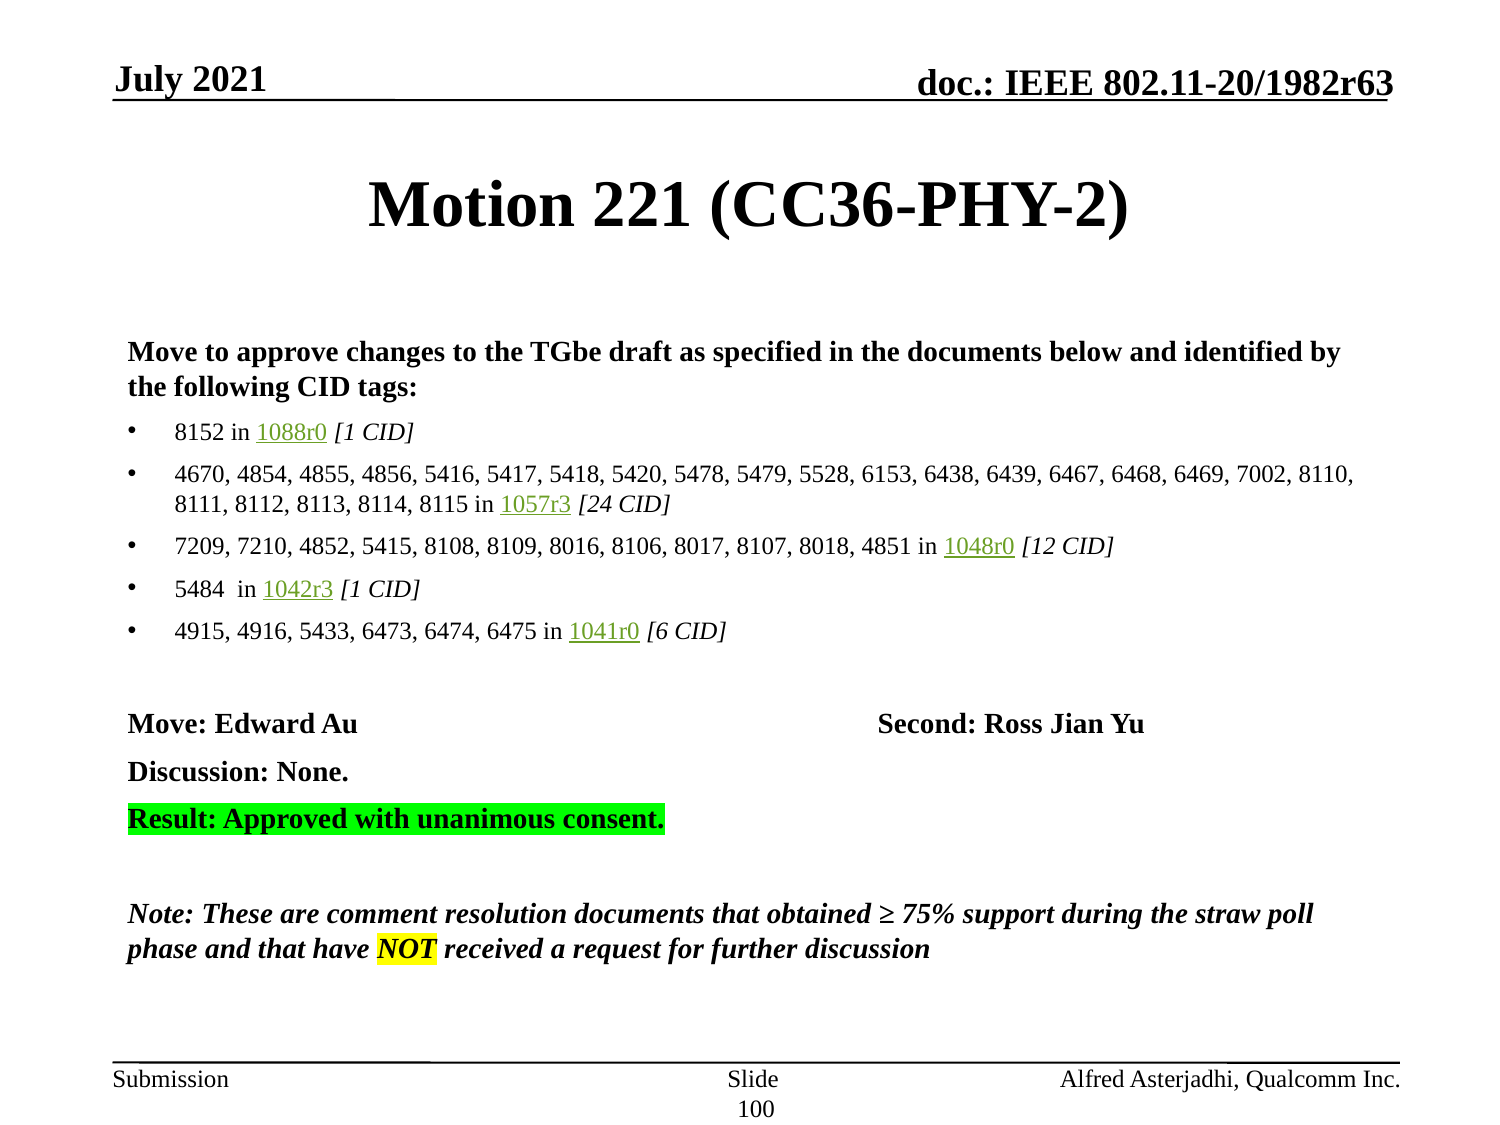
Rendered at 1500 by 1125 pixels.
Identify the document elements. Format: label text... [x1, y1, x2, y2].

title Motion 221 (CC36-PHY-2) [112, 112, 1388, 288]
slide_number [114, 54, 423, 100]
list Move to approve changes to the TGbe draft as specified in the documents below and identified by the following CID tags: 8152 in 1088r0 [1 CID] 4670, 4854, 4855, 4856, 5416, 5417, 5418, 5420, 5478, 5479, 5528, 6153, 6438, 6439, 6467, 6468, 6469, 7002, 8110, 8111, 8112, 8113, 8114, 8115 in 1057r3 [24 CID] 7209, 7210, 4852, 5415, 8108, 8109, 8016, 8106, 8017, 8107, 8018, 4851 in 1048r0 [12 CID] 5484 in 1042r3 [1 CID] 4915, 4916, 5433, 6473, 6474, 6475 in 1041r0 [6 CID] Move: Edward Au Second: Ross Jian Yu Discussion: None. Result: Approved with unanimous consent. Note: These are comment resolution documents that obtained ≥ 75% support during the straw poll phase and that have NOT received a request for further discussion [112, 324, 1388, 1063]
slide_number Slide 100 [712, 1061, 800, 1123]
footer Alfred Asterjadhi, Qualcomm Inc. [878, 1061, 1402, 1093]
